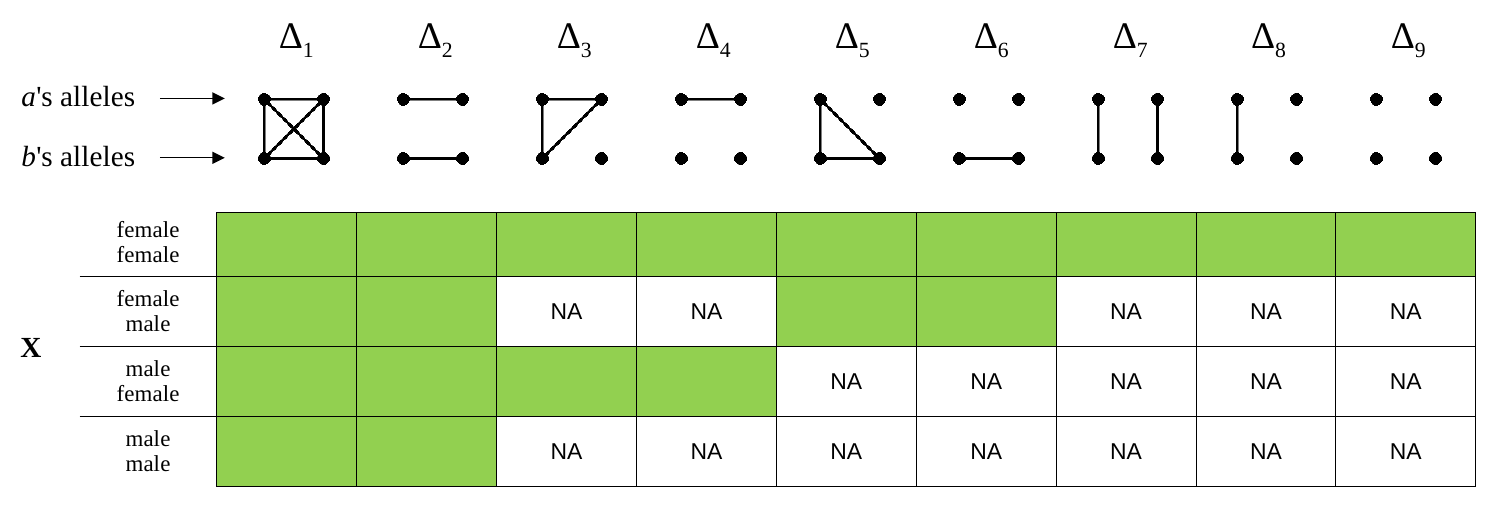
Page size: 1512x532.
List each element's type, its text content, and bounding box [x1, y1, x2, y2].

table_cell NA [1336, 417, 1475, 486]
picture [527, 84, 616, 173]
table_cell male male [80, 417, 216, 486]
table_header [497, 213, 636, 276]
picture [1083, 84, 1172, 173]
table_cell NA [497, 417, 636, 486]
table_cell [217, 347, 356, 416]
table_header [637, 213, 776, 276]
table_header [1336, 213, 1475, 276]
table_cell NA [917, 417, 1056, 486]
table_cell [357, 347, 496, 416]
picture [249, 84, 338, 173]
picture [1361, 84, 1450, 173]
text_box Δ5 [828, 10, 871, 62]
table_cell male female [80, 347, 216, 416]
text_box Δ4 [690, 10, 732, 62]
table_header [217, 213, 356, 276]
table_cell [217, 417, 356, 486]
table_cell NA [1336, 277, 1475, 346]
table_header [1057, 213, 1196, 276]
table_cell [357, 277, 496, 346]
table_cell female male [80, 277, 216, 346]
table_header [777, 213, 916, 276]
text_box X [4, 321, 58, 371]
text_box a's alleles [15, 77, 144, 113]
text_box Δ1 [273, 10, 315, 62]
table_cell NA [1057, 417, 1196, 486]
text_box Δ7 [1106, 10, 1148, 62]
table_cell NA [1197, 417, 1335, 486]
picture [666, 84, 755, 173]
table_cell [497, 347, 636, 416]
table_header [357, 213, 496, 276]
picture [944, 84, 1033, 173]
table_cell NA [1057, 277, 1196, 346]
picture [1222, 84, 1311, 173]
table_cell NA [917, 347, 1056, 416]
text_box Δ8 [1245, 10, 1289, 62]
text_box Δ2 [412, 10, 454, 62]
table_header [917, 213, 1056, 276]
table_cell NA [1197, 277, 1335, 346]
table_cell NA [777, 417, 916, 486]
table_cell NA [1057, 347, 1196, 416]
table_cell [357, 417, 496, 486]
picture [388, 84, 477, 173]
picture [805, 84, 894, 173]
table_header [1197, 213, 1335, 276]
text_box Δ6 [967, 10, 1010, 62]
table_cell [777, 277, 916, 346]
table_cell NA [637, 277, 776, 346]
table_cell NA [497, 277, 636, 346]
text_box Δ3 [551, 10, 593, 62]
table_cell [637, 347, 776, 416]
table_cell [917, 277, 1056, 346]
text_box b's alleles [15, 137, 144, 173]
table_cell NA [1336, 347, 1475, 416]
text_box Δ9 [1384, 10, 1426, 62]
table_header female female [80, 208, 217, 276]
table_cell NA [637, 417, 776, 486]
table_cell NA [777, 347, 916, 416]
table_cell [217, 277, 356, 346]
table_cell NA [1197, 347, 1335, 416]
